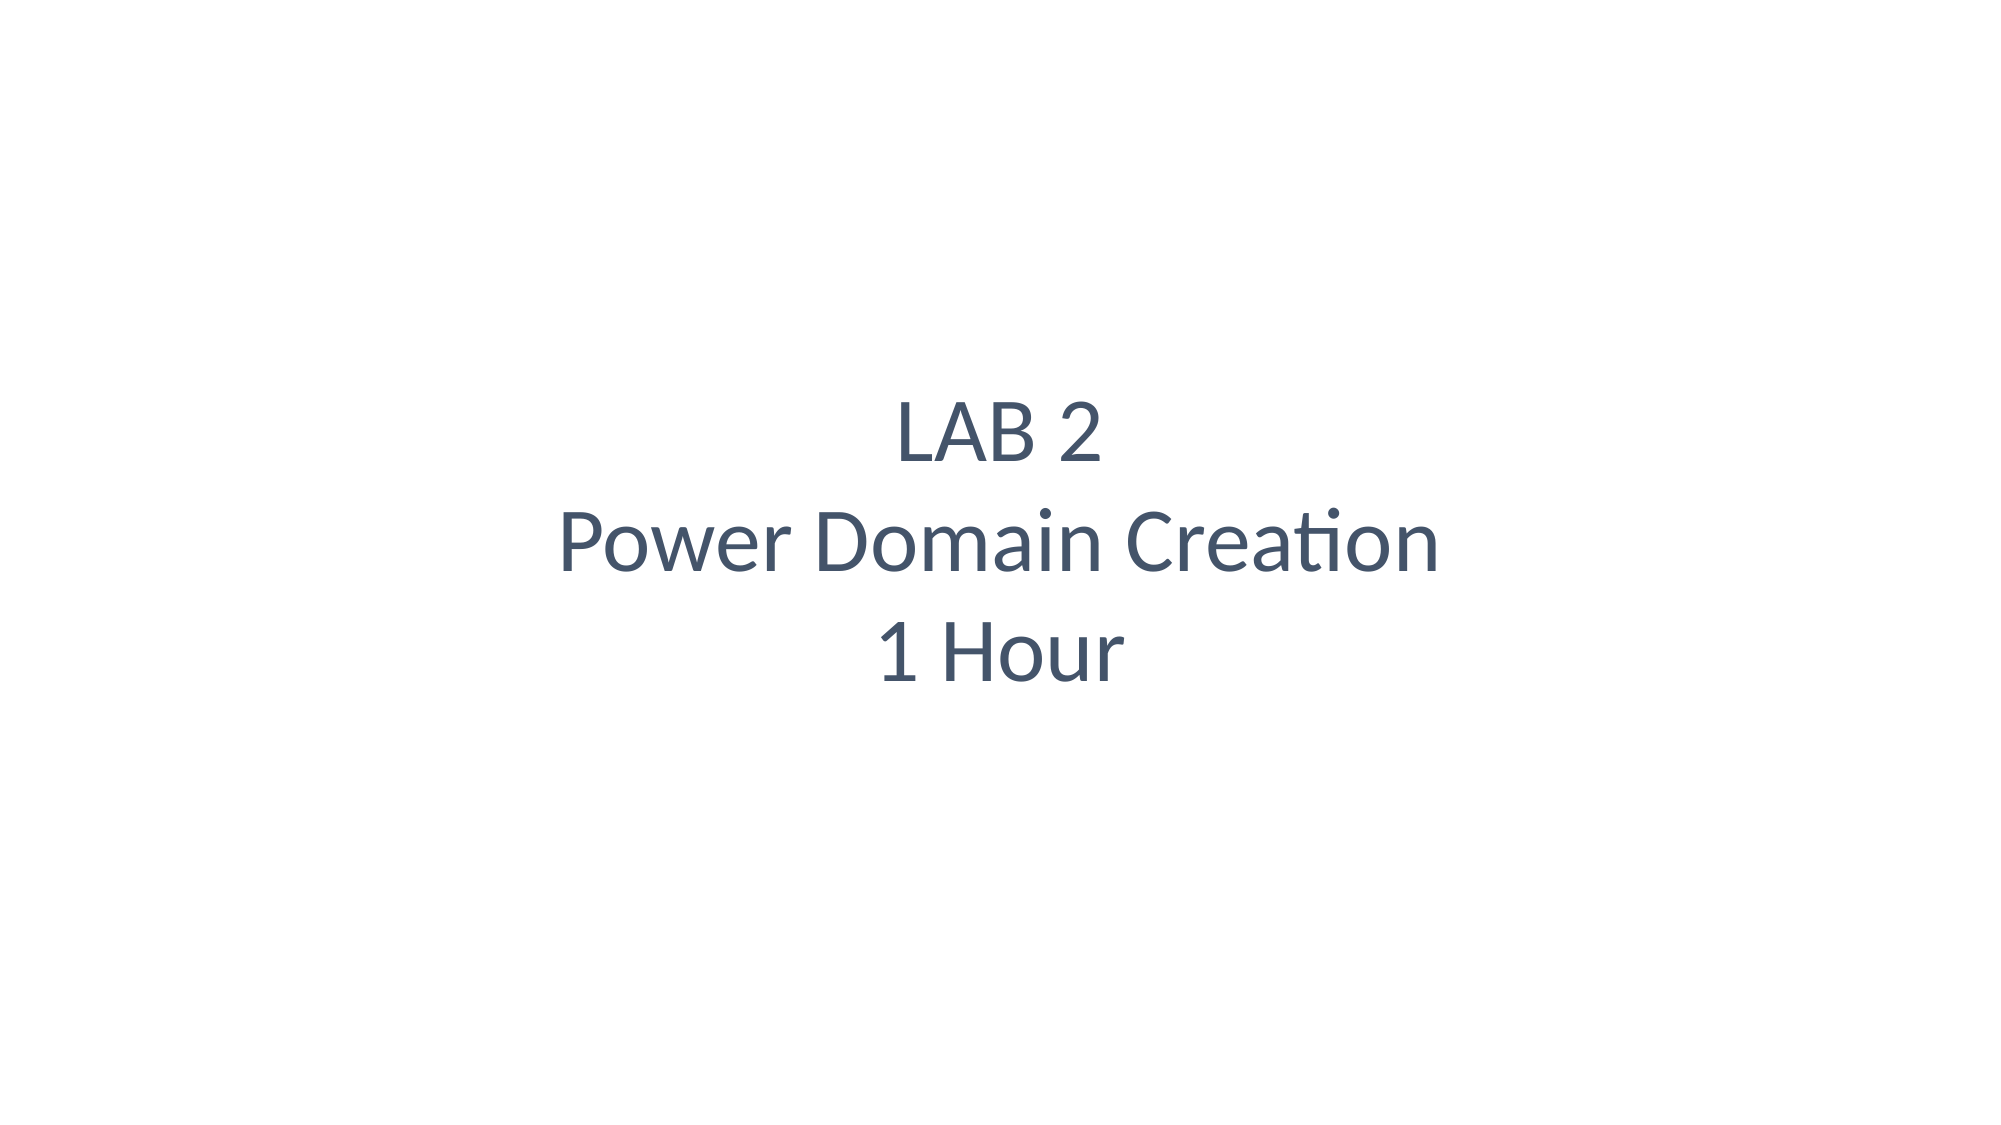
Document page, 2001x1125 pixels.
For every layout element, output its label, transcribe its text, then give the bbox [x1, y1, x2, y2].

text_box LAB 2 Power Domain Creation 1 Hour [0, 362, 2000, 1013]
